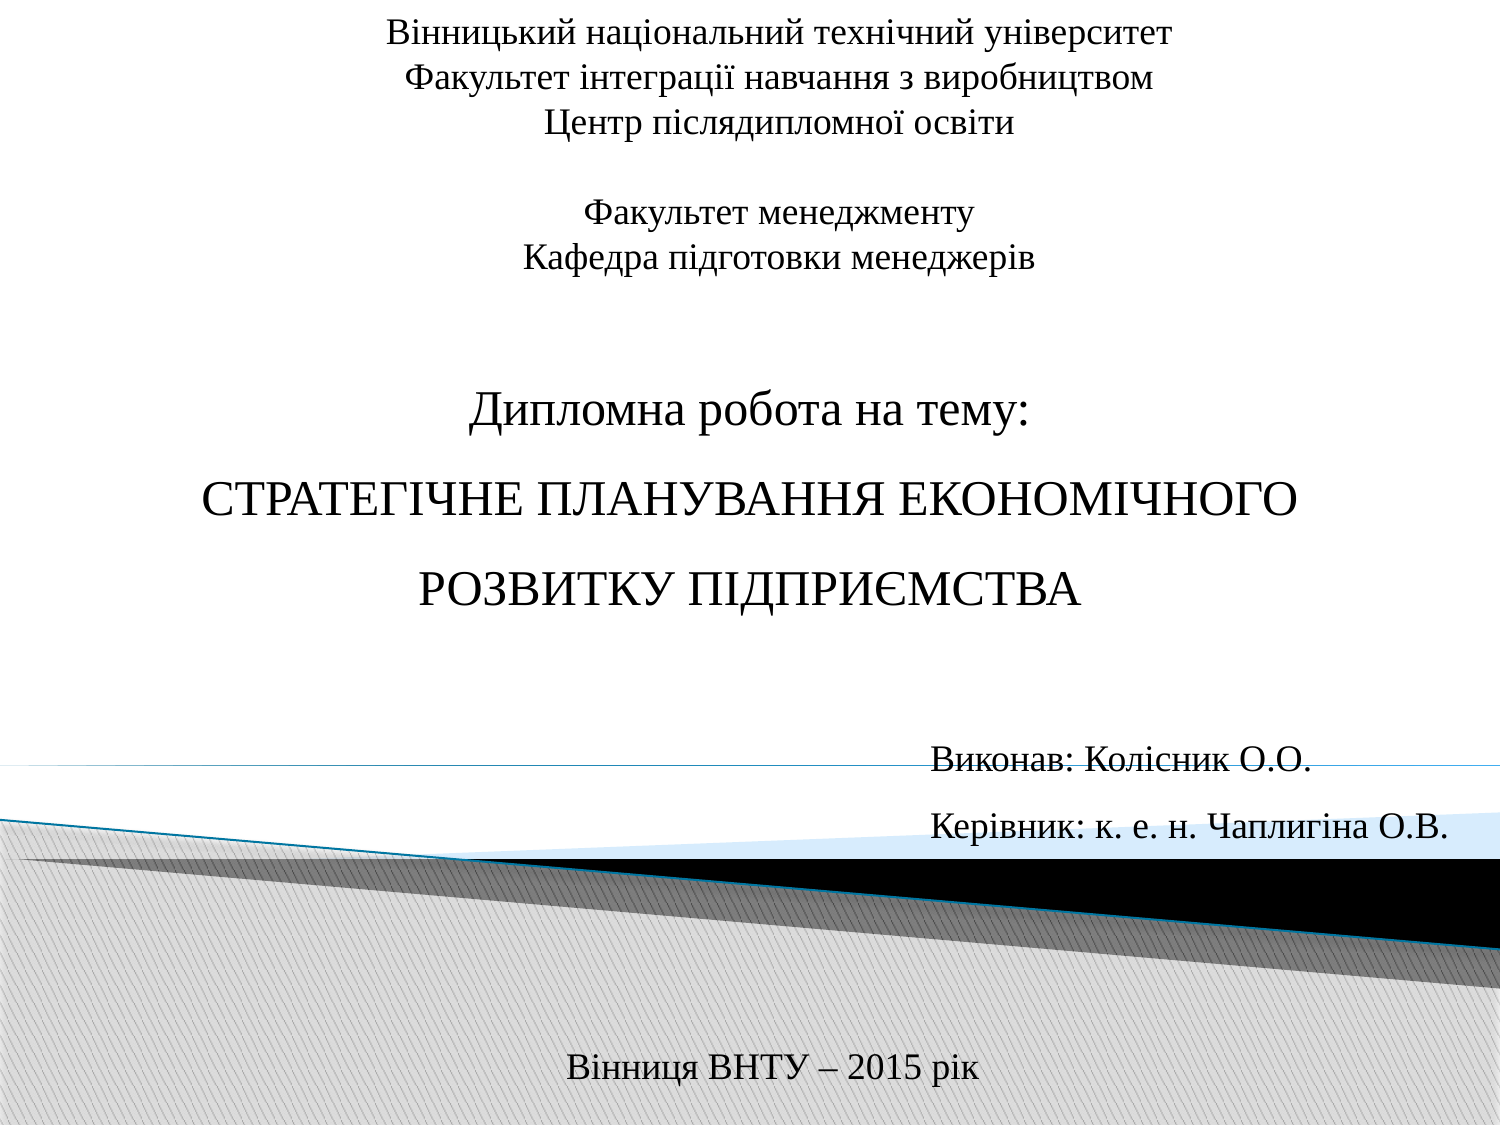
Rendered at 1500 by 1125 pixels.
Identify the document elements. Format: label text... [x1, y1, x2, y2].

picture [5, 859, 1500, 989]
text_box Виконав: Колісник О.О. Керівник: к. е. н. Чаплигіна О.В. [915, 704, 1500, 854]
text_box Вінниця ВНТУ – 2015 рік [551, 1034, 1004, 1095]
text_box Вінницький національний технічний університет Факультет інтеграції навчання з виробництвом Центр післядипломної освіти Факультет менеджменту Кафедра підготовки менеджерів [312, 0, 1247, 330]
text_box Дипломна робота на тему: Стратегічне планування економічного розвитку підприємства [123, 338, 1376, 623]
